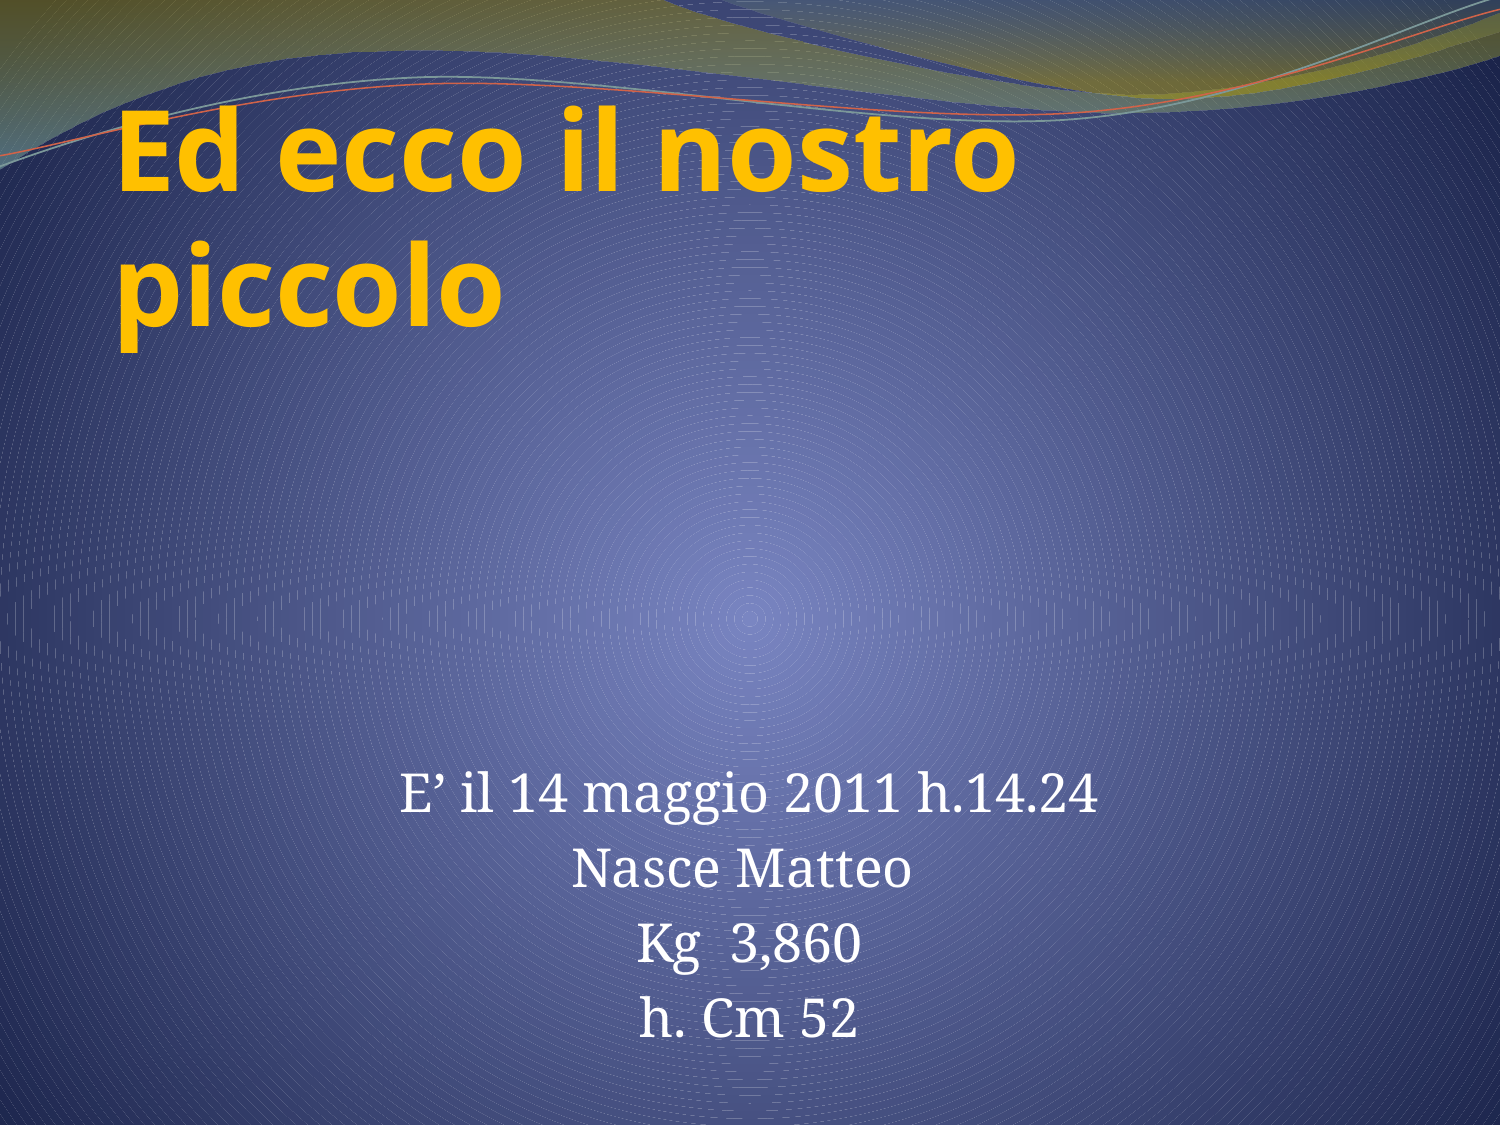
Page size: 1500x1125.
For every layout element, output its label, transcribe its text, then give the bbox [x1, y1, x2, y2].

title Ed ecco il nostro piccolo [112, 125, 1388, 349]
list E’ il 14 maggio 2011 h.14.24 Nasce Matteo Kg 3,860 h. Cm 52 [112, 751, 1388, 1059]
